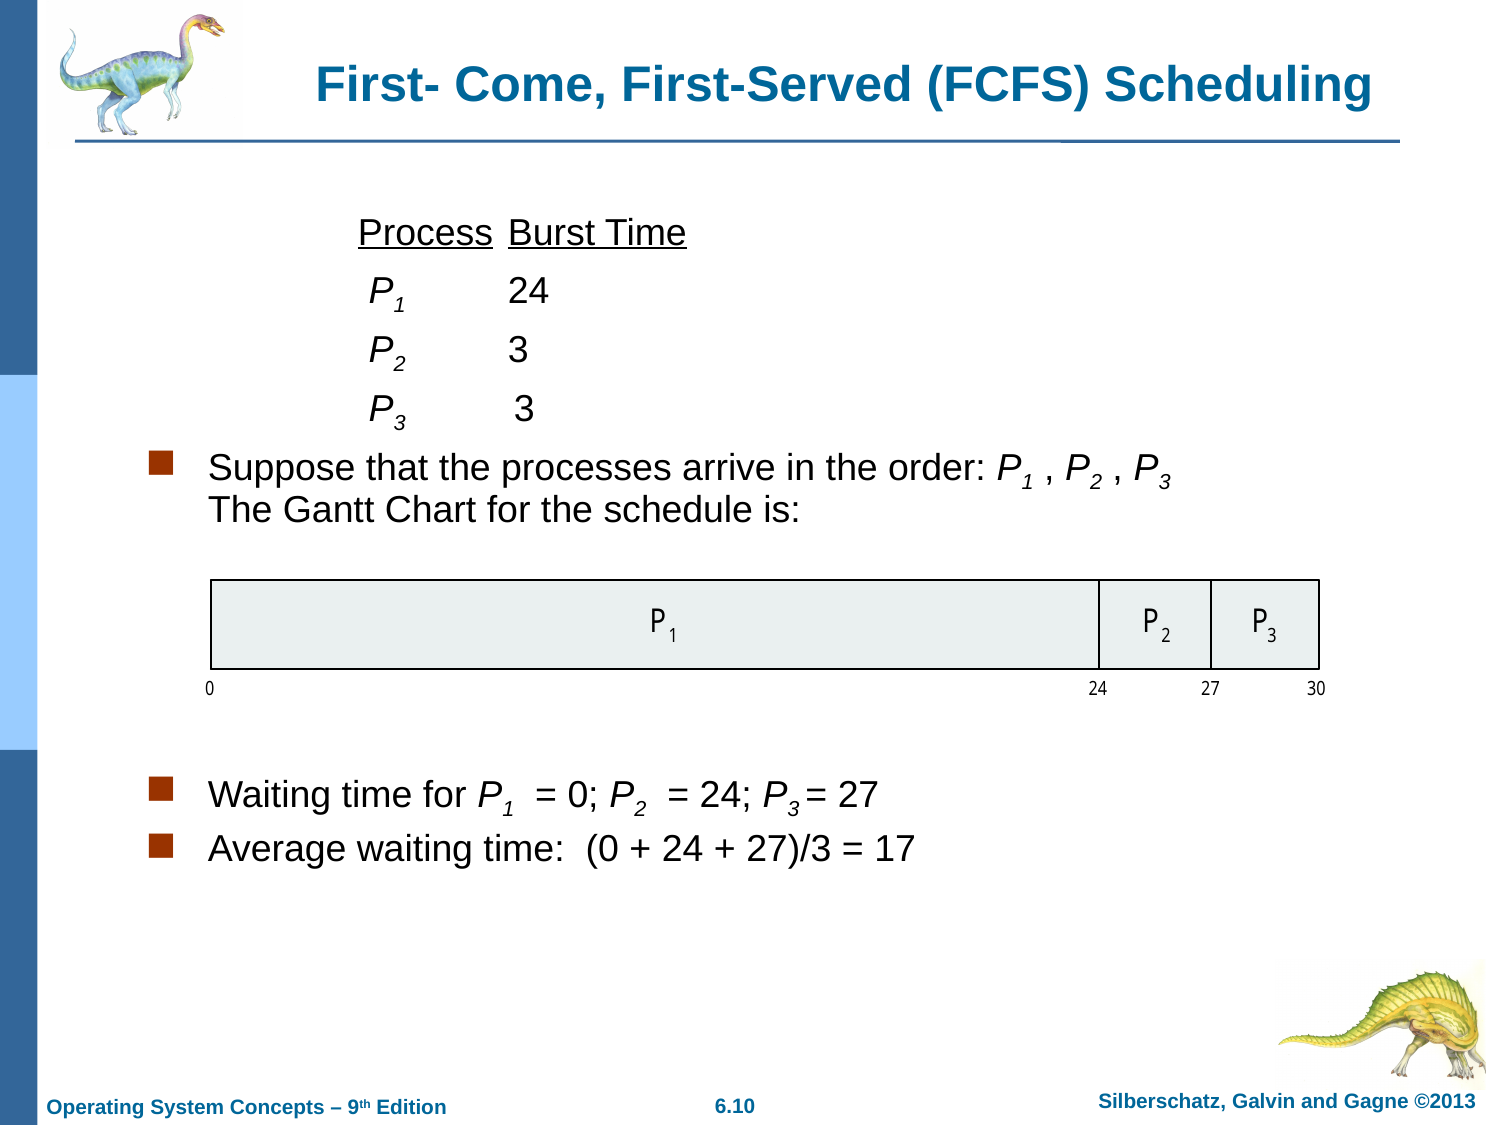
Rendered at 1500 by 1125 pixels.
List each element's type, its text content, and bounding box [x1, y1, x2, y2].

picture [46, 0, 243, 149]
picture [1275, 959, 1486, 1090]
list Process Burst Time P1 24 P2 3 P3 3 Suppose that the processes arrive in the order: P1 , P2 , P3 The Gantt Chart for the schedule is: Waiting time for P1 = 0; P2 = 24; P3 = 27 Average waiting time: (0 + 24 + 27)/3 = 17 [136, 205, 1378, 881]
picture [191, 570, 1334, 703]
title First- Come, First-Served (FCFS) Scheduling [188, 43, 1500, 119]
